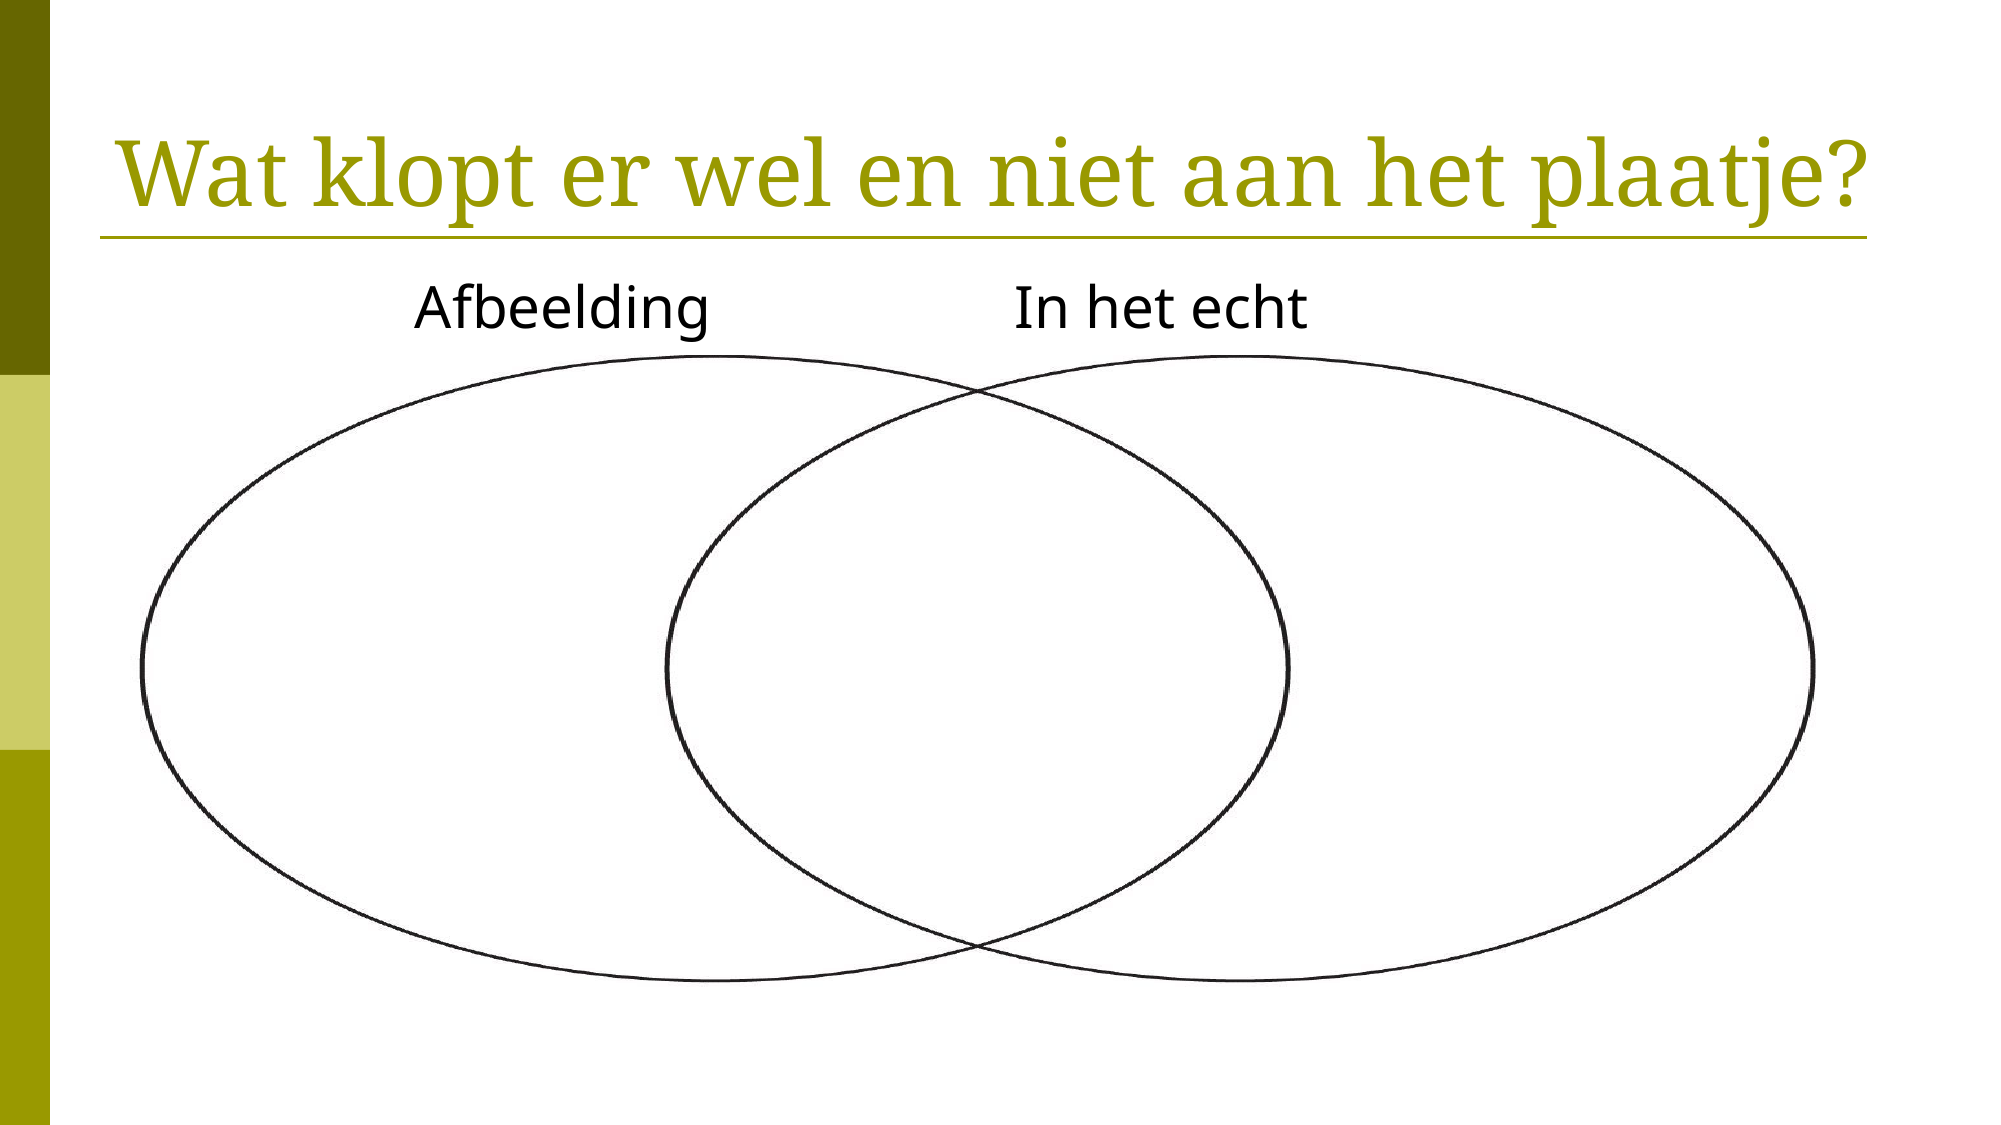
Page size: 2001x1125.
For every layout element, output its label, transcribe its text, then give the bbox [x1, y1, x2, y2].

title Wat klopt er wel en niet aan het plaatje? [99, 45, 1900, 233]
picture [99, 354, 1828, 1002]
list Afbeelding In het echt [99, 262, 1900, 1006]
